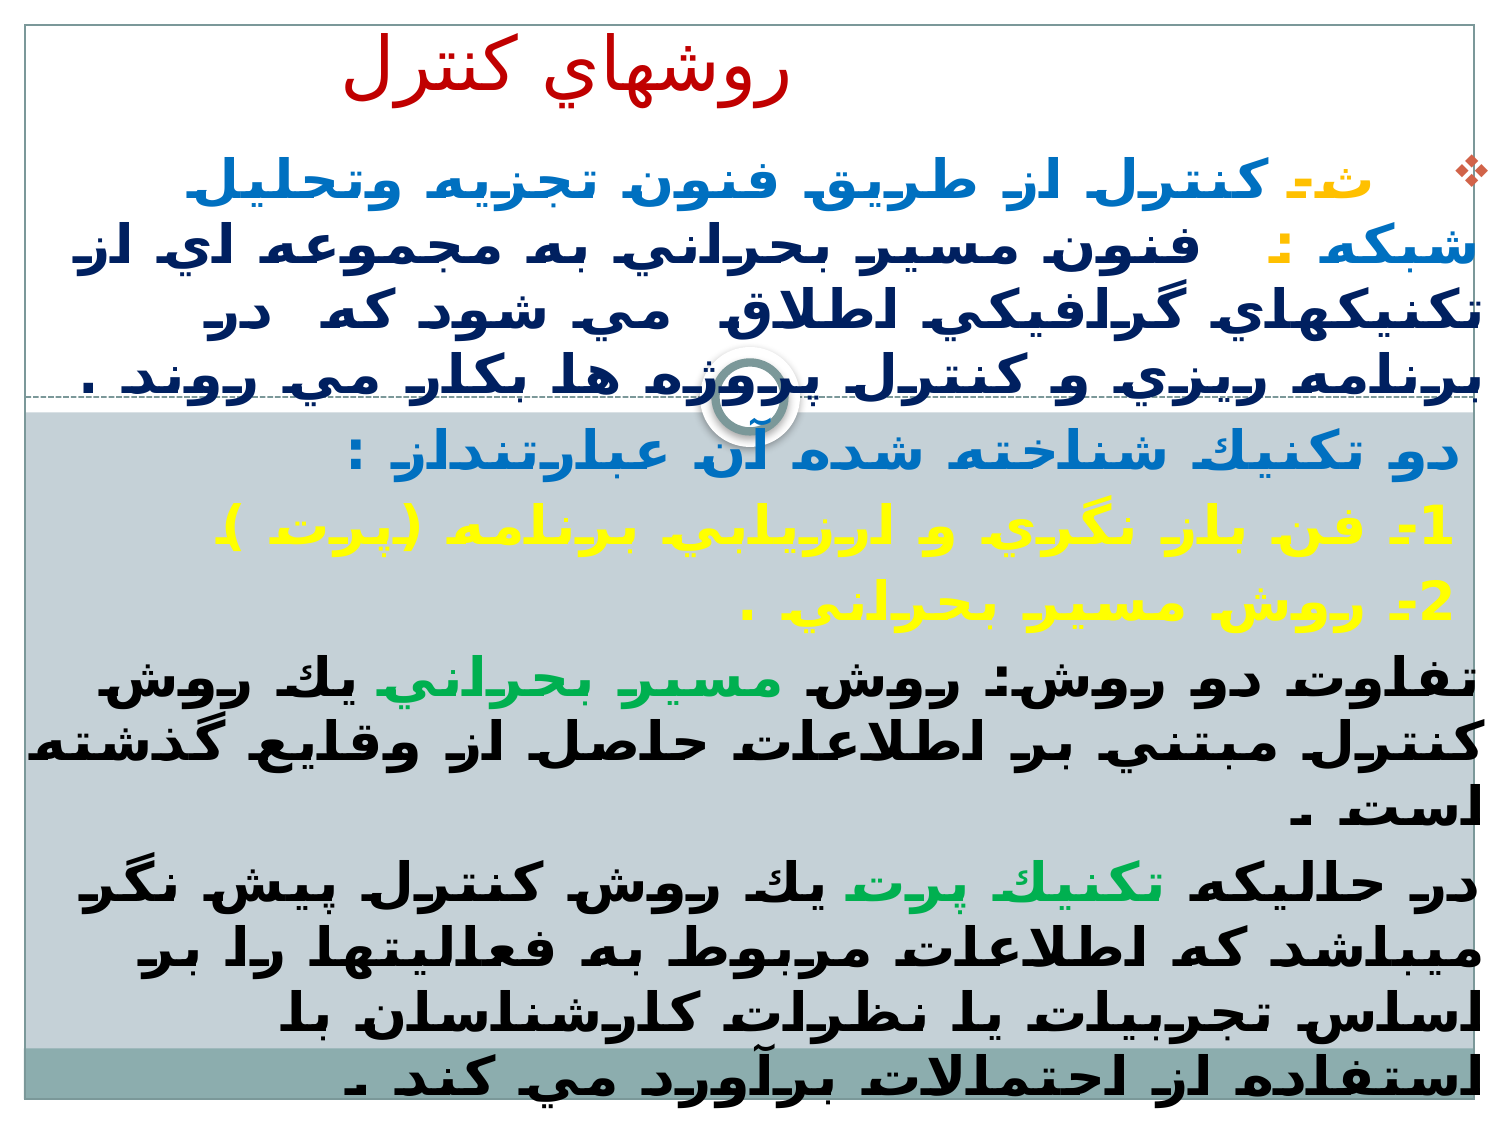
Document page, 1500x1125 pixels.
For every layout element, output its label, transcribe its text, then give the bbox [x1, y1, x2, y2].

title روشهاي كنترل [212, 0, 1325, 113]
subtitle ث- كنترل از طريق فنون تجزيه وتحليل شبكه : فنون مسير بحراني به مجموعه اي از تكنيكهاي گرافيكي اطلاق مي شود كه در برنامه ريزي و كنترل پروژه ها بكار مي روند . دو تكنيك شناخته شده آن عبارتنداز : 1- فن باز نگري و ارزيابي برنامه (پرت ) 2- روش مسير بحراني . تفاوت دو روش: روش مسير بحراني يك روش كنترل مبتني بر اطلاعات حاصل از وقايع گذشته است . در حاليكه تكنيك پرت يك روش كنترل پيش نگر ميباشد كه اطلاعات مربوط به فعاليتها را بر اساس تجربيات يا نظرات كارشناسان با استفاده از احتمالات برآورد مي كند . [0, 137, 1500, 1125]
